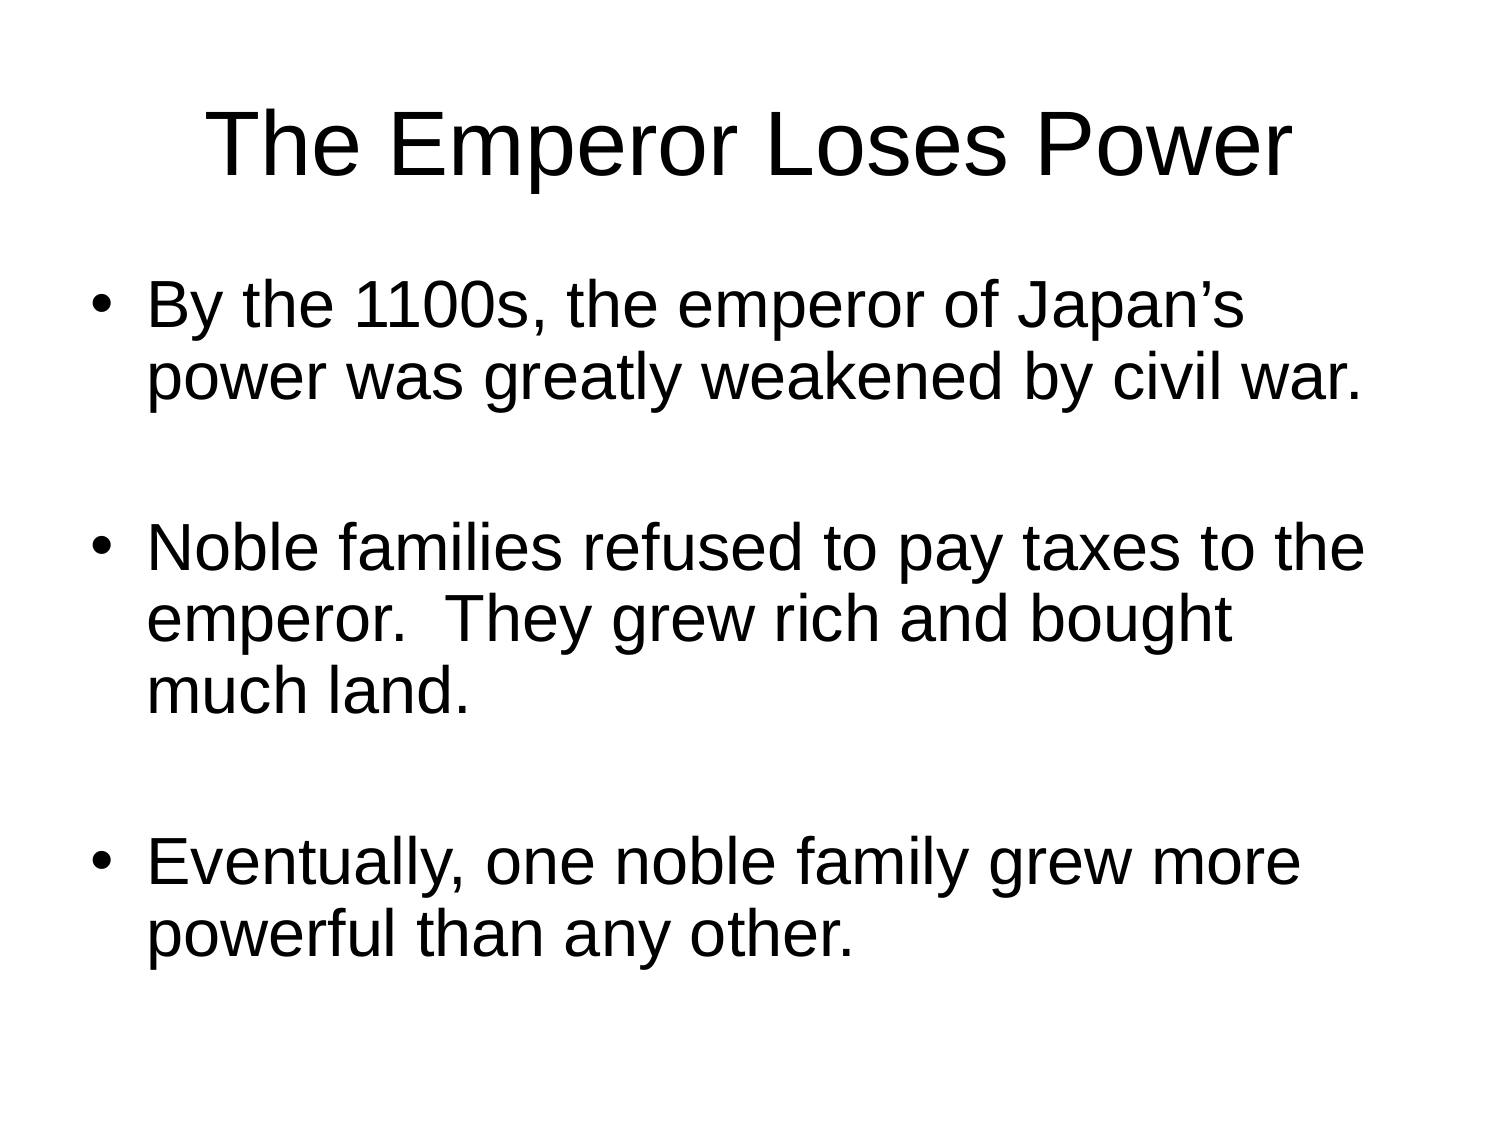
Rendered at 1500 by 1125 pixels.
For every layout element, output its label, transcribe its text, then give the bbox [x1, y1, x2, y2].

title The Emperor Loses Power [75, 45, 1425, 233]
list By the 1100s, the emperor of Japan’s power was greatly weakened by civil war. Noble families refused to pay taxes to the emperor. They grew rich and bought much land. Eventually, one noble family grew more powerful than any other. [75, 262, 1425, 1005]
